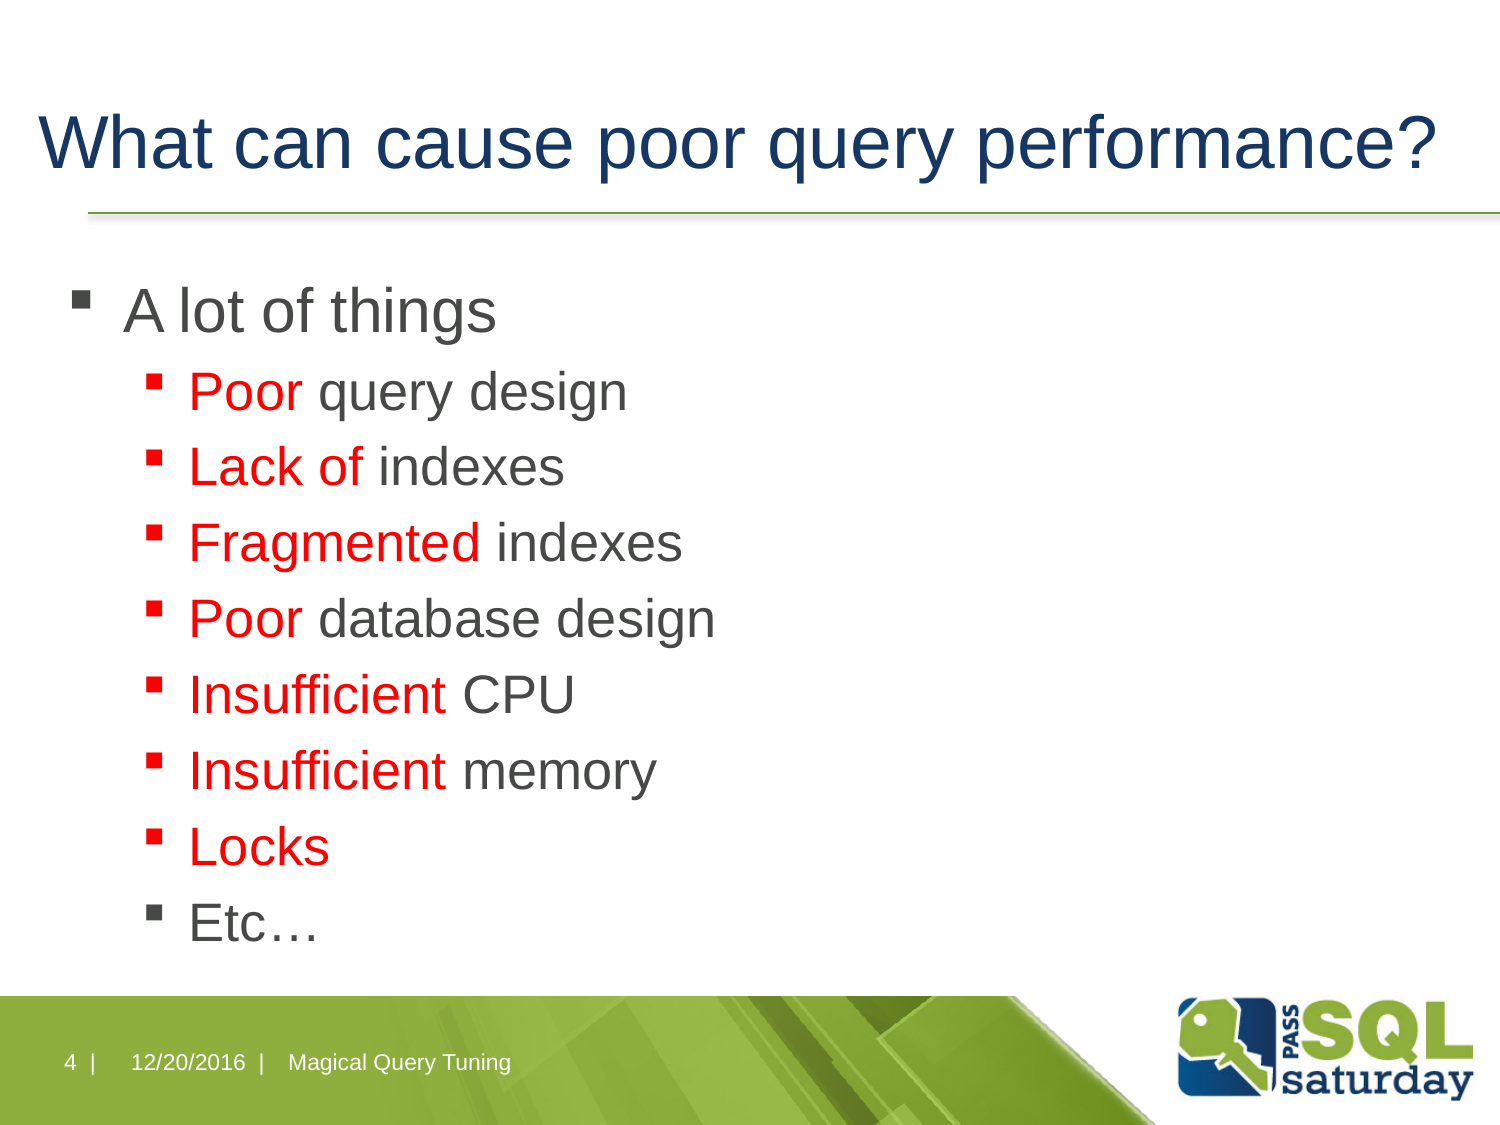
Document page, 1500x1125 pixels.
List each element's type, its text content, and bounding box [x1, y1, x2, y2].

list A lot of things Poor query design Lack of indexes Fragmented indexes Poor database design Insufficient CPU Insufficient memory Locks Etc… [51, 262, 1449, 970]
text_box 4 | [37, 1031, 115, 1092]
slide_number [115, 1031, 273, 1092]
footer Magical Query Tuning [273, 1031, 751, 1092]
picture [0, 969, 1483, 1125]
title What can cause poor query performance? [23, 45, 1475, 233]
